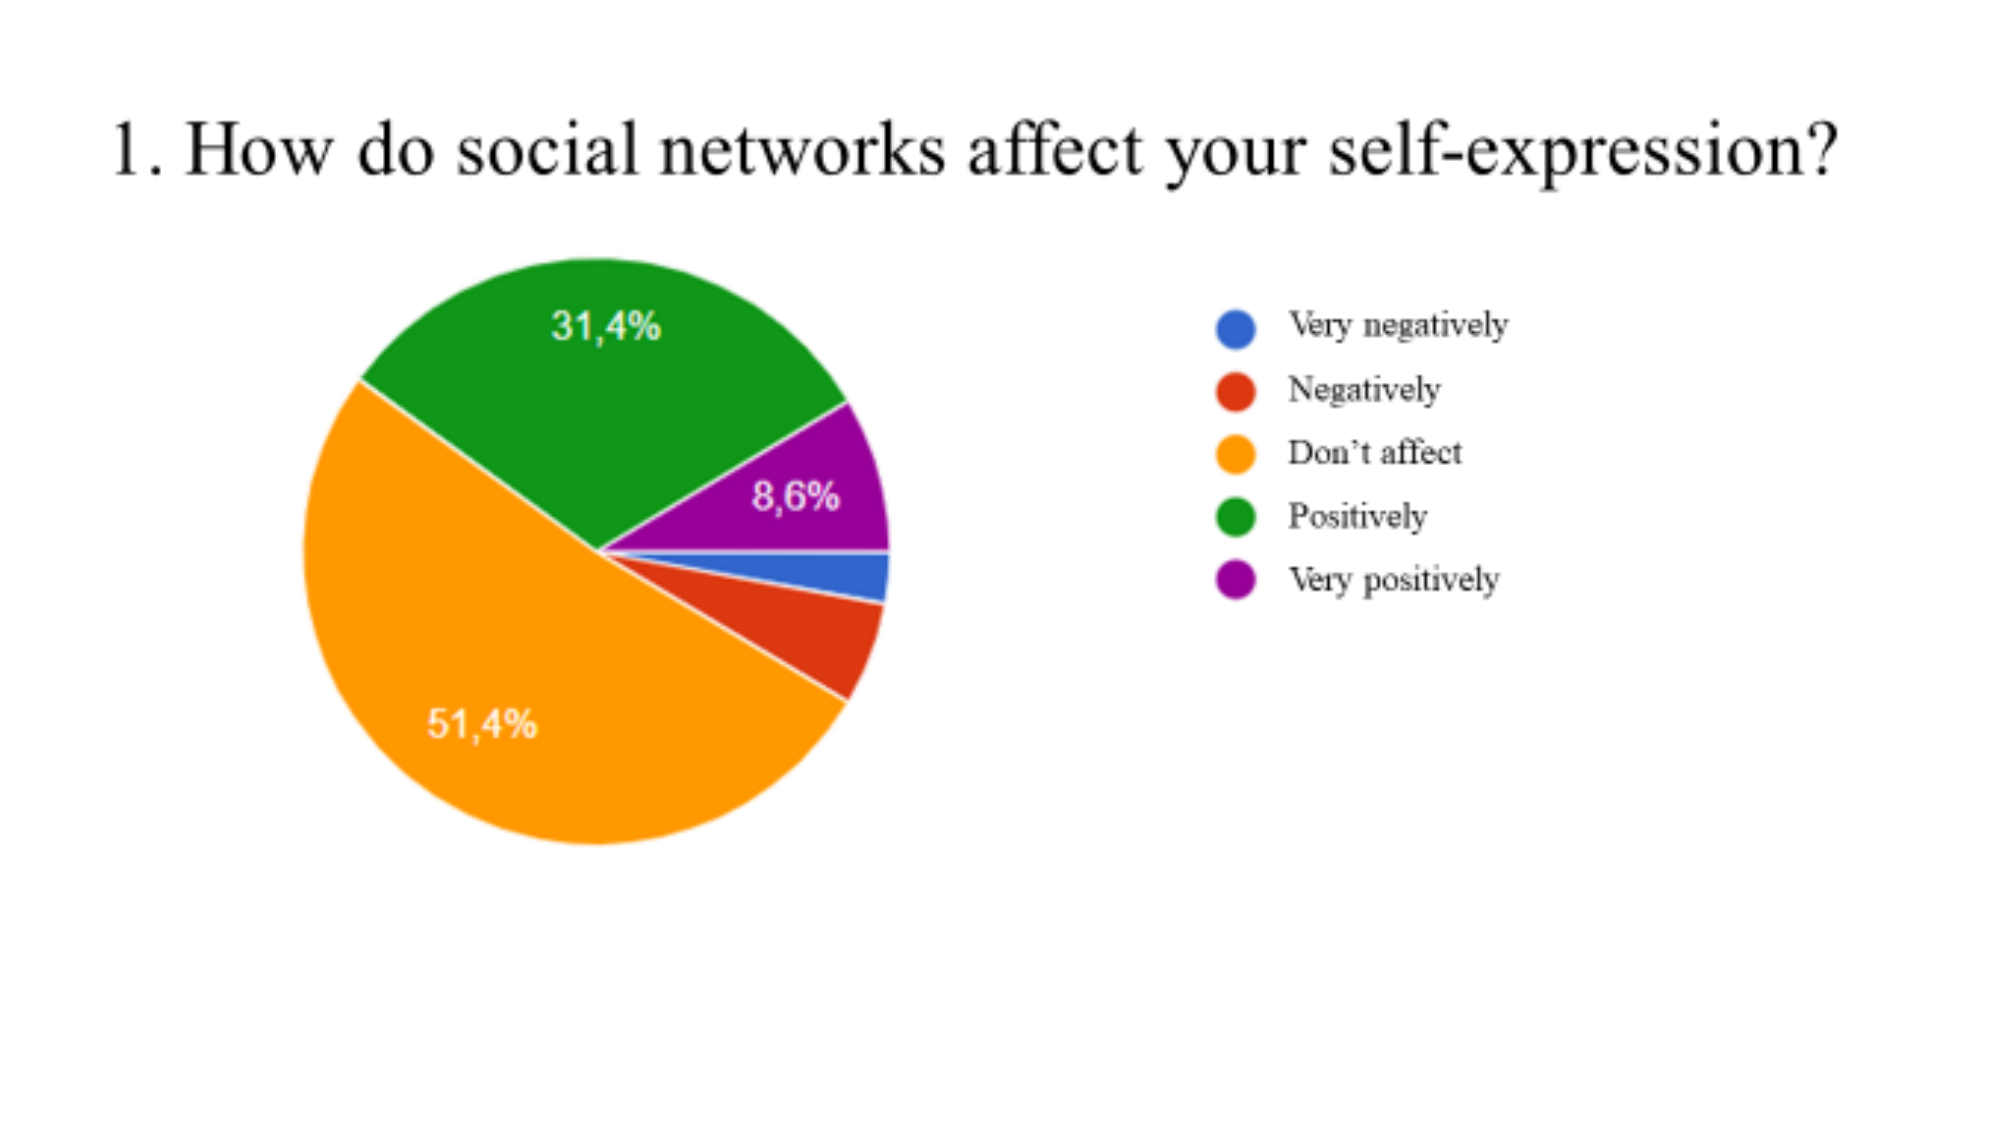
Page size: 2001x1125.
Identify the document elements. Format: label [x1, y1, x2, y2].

picture [49, 34, 1936, 1096]
